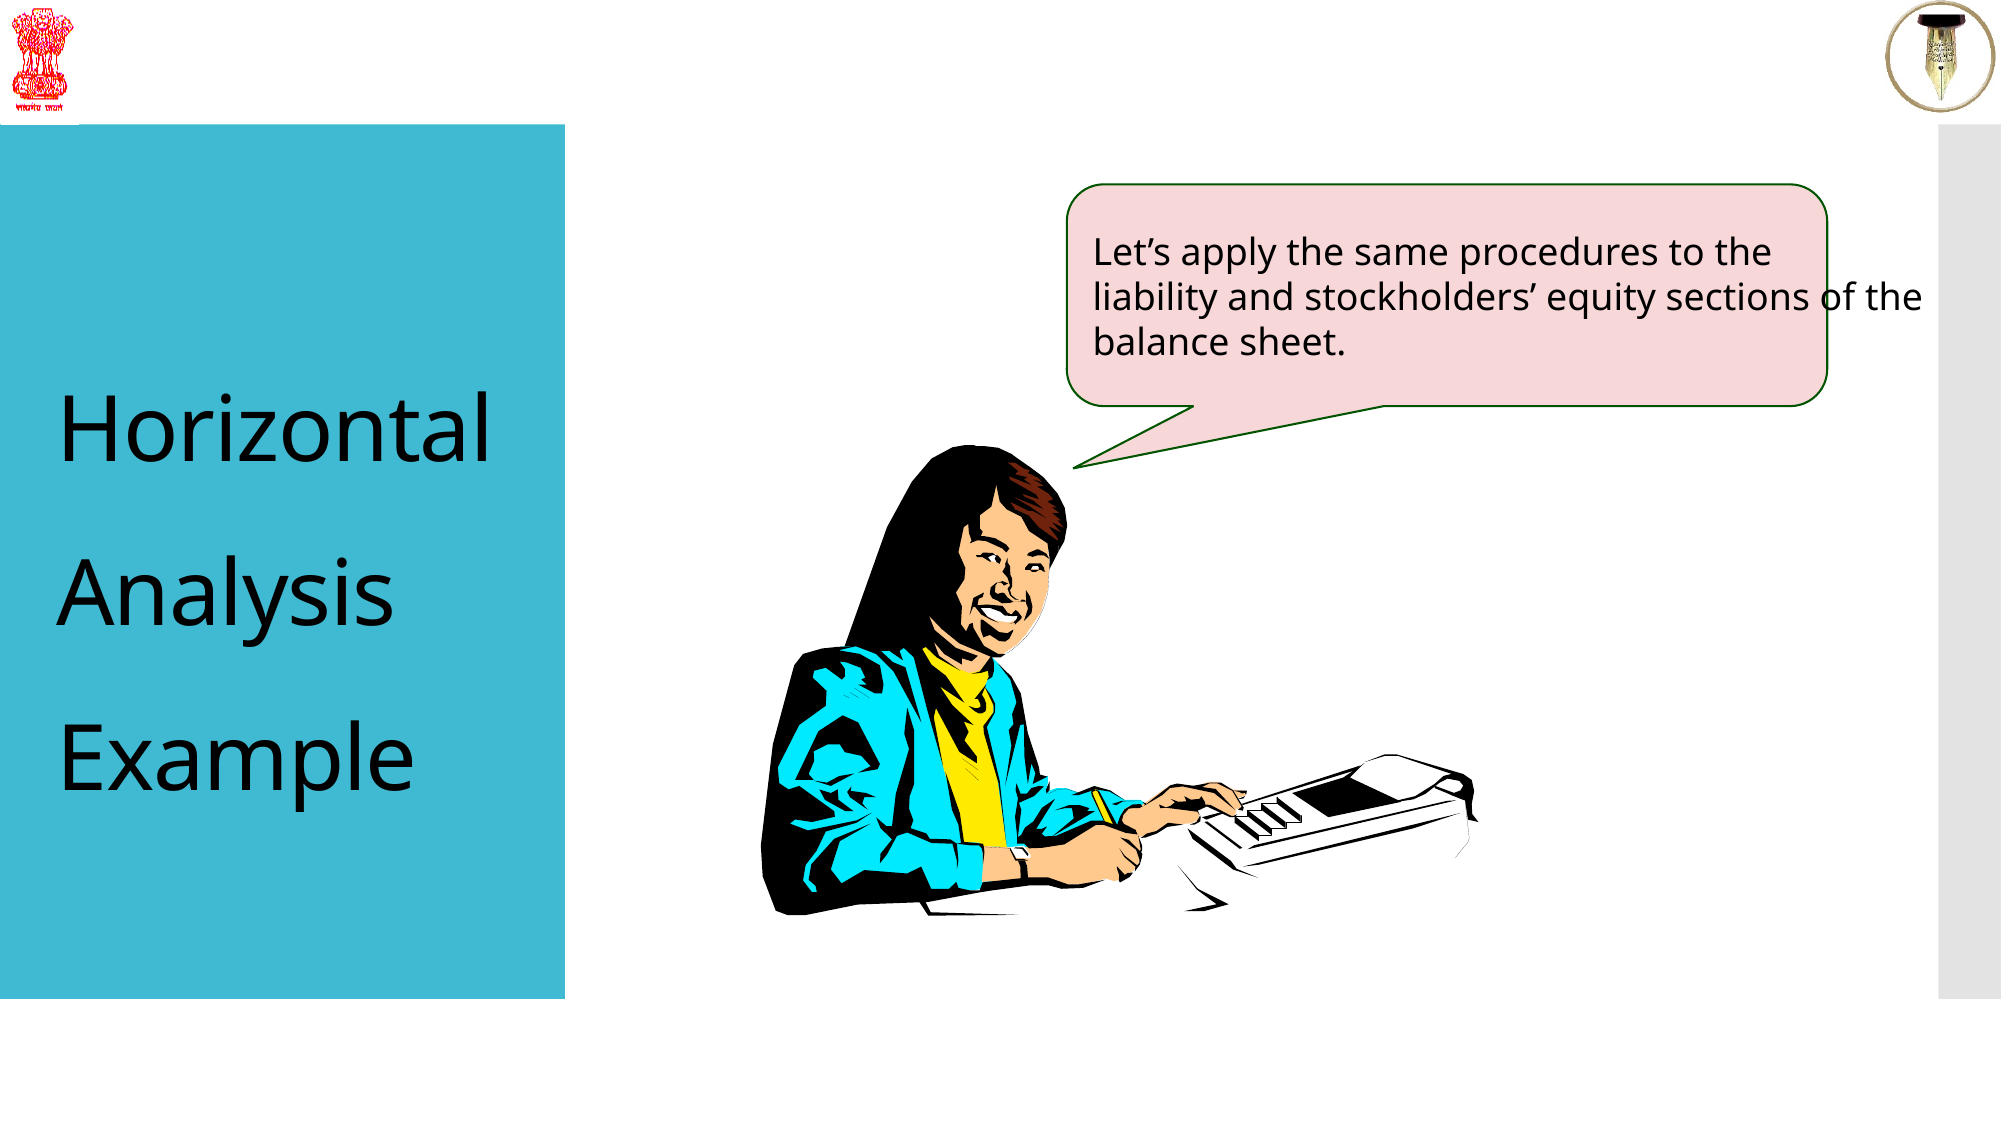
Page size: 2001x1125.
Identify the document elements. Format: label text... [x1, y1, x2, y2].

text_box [737, 441, 1503, 940]
picture [1884, 0, 1996, 113]
title Horizontal Analysis Example [41, 184, 525, 940]
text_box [0, 0, 79, 125]
text_box Let’s apply the same procedures to the liability and stockholders’ equity sections of the balance sheet. [1066, 184, 1828, 441]
